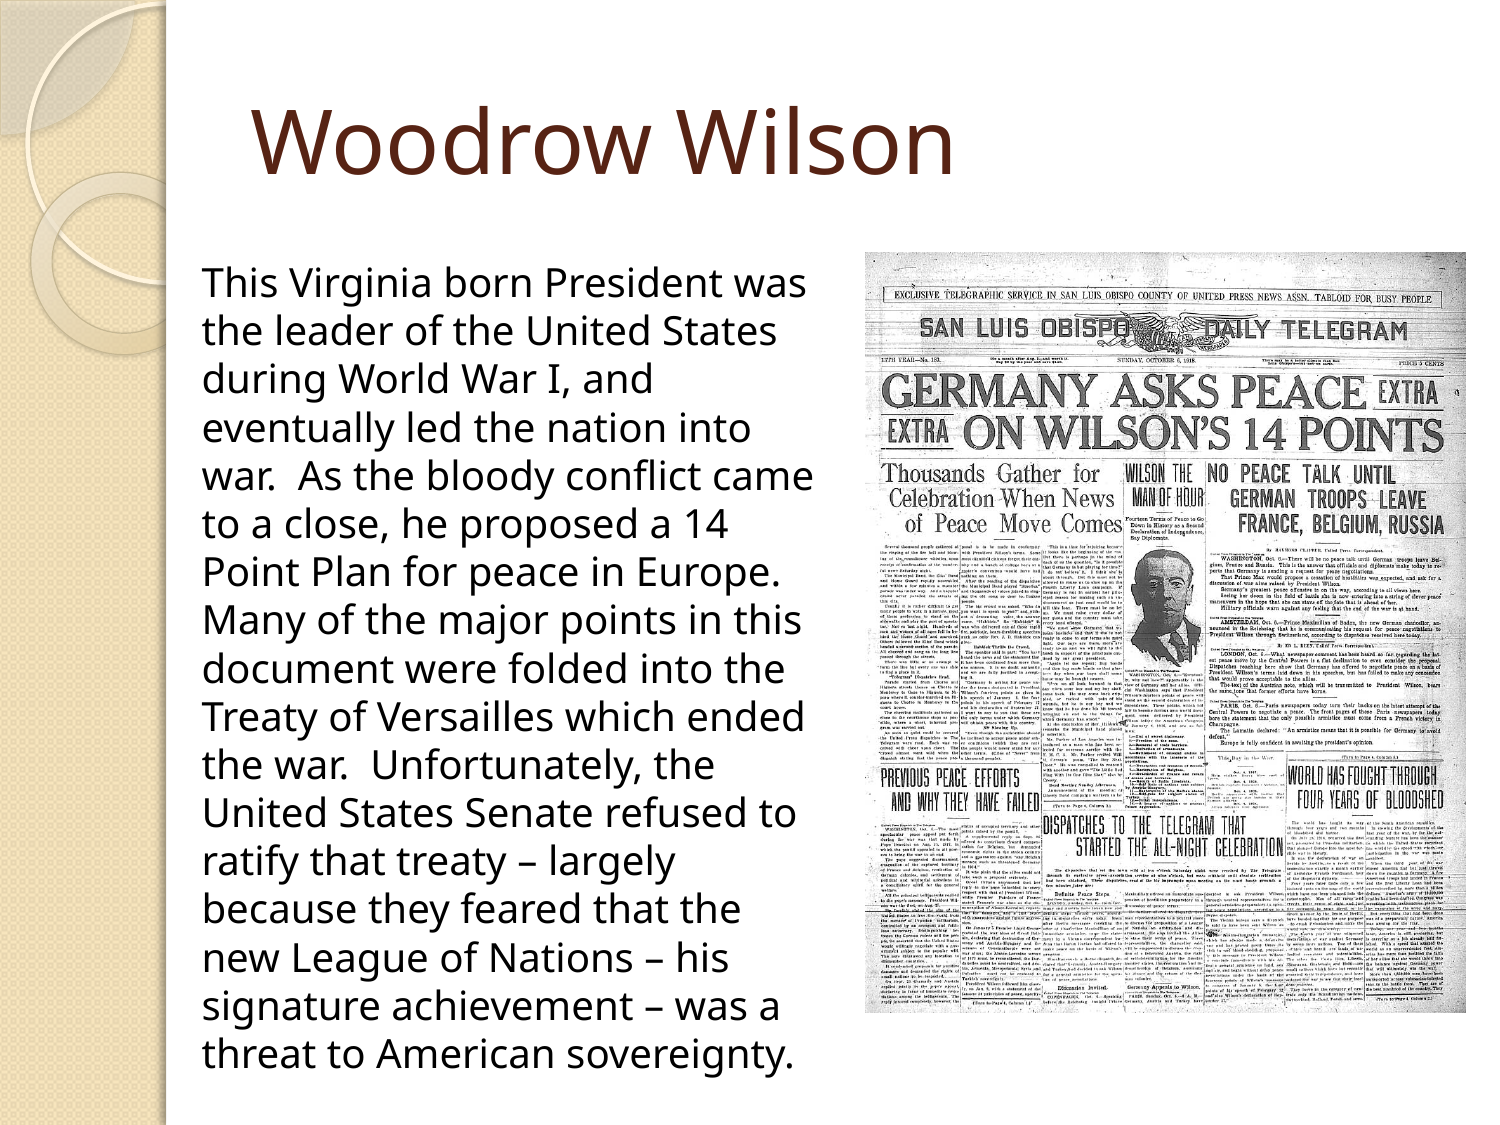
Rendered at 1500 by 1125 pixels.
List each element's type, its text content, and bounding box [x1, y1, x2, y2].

list This Virginia born President was the leader of the United States during World War I, and eventually led the nation into war. As the bloody conflict came to a close, he proposed a 14 Point Plan for peace in Europe. Many of the major points in this document were folded into the Treaty of Versailles which ended the war. Unfortunately, the United States Senate refused to ratify that treaty – largely because they feared that the new League of Nations – his signature achievement – was a threat to American sovereignty. [174, 249, 836, 1125]
title Woodrow Wilson [235, 45, 1466, 233]
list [865, 252, 1466, 1013]
